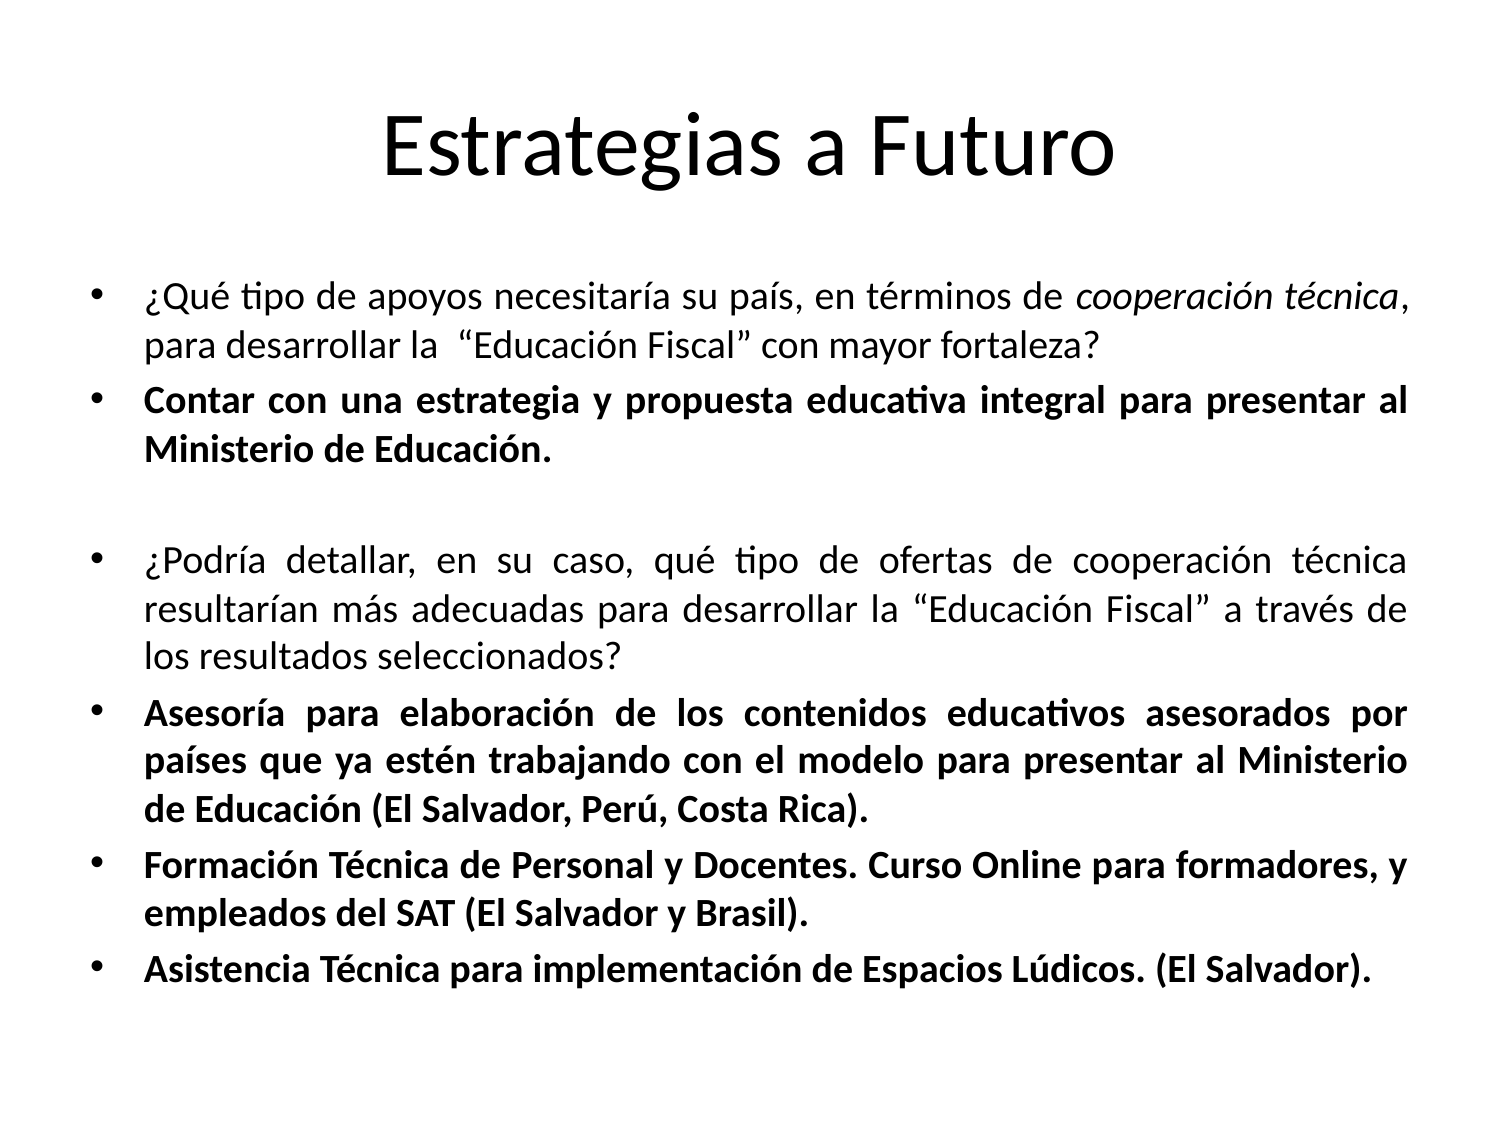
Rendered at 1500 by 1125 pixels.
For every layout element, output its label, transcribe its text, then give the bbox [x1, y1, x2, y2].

list ¿Qué tipo de apoyos necesitaría su país, en términos de cooperación técnica, para desarrollar la “Educación Fiscal” con mayor fortaleza? Contar con una estrategia y propuesta educativa integral para presentar al Ministerio de Educación. ¿Podría detallar, en su caso, qué tipo de ofertas de cooperación técnica resultarían más adecuadas para desarrollar la “Educación Fiscal” a través de los resultados seleccionados? Asesoría para elaboración de los contenidos educativos asesorados por países que ya estén trabajando con el modelo para presentar al Ministerio de Educación (El Salvador, Perú, Costa Rica). Formación Técnica de Personal y Docentes. Curso Online para formadores, y empleados del SAT (El Salvador y Brasil). Asistencia Técnica para implementación de Espacios Lúdicos. (El Salvador). [75, 262, 1425, 1005]
title Estrategias a Futuro [75, 45, 1425, 233]
